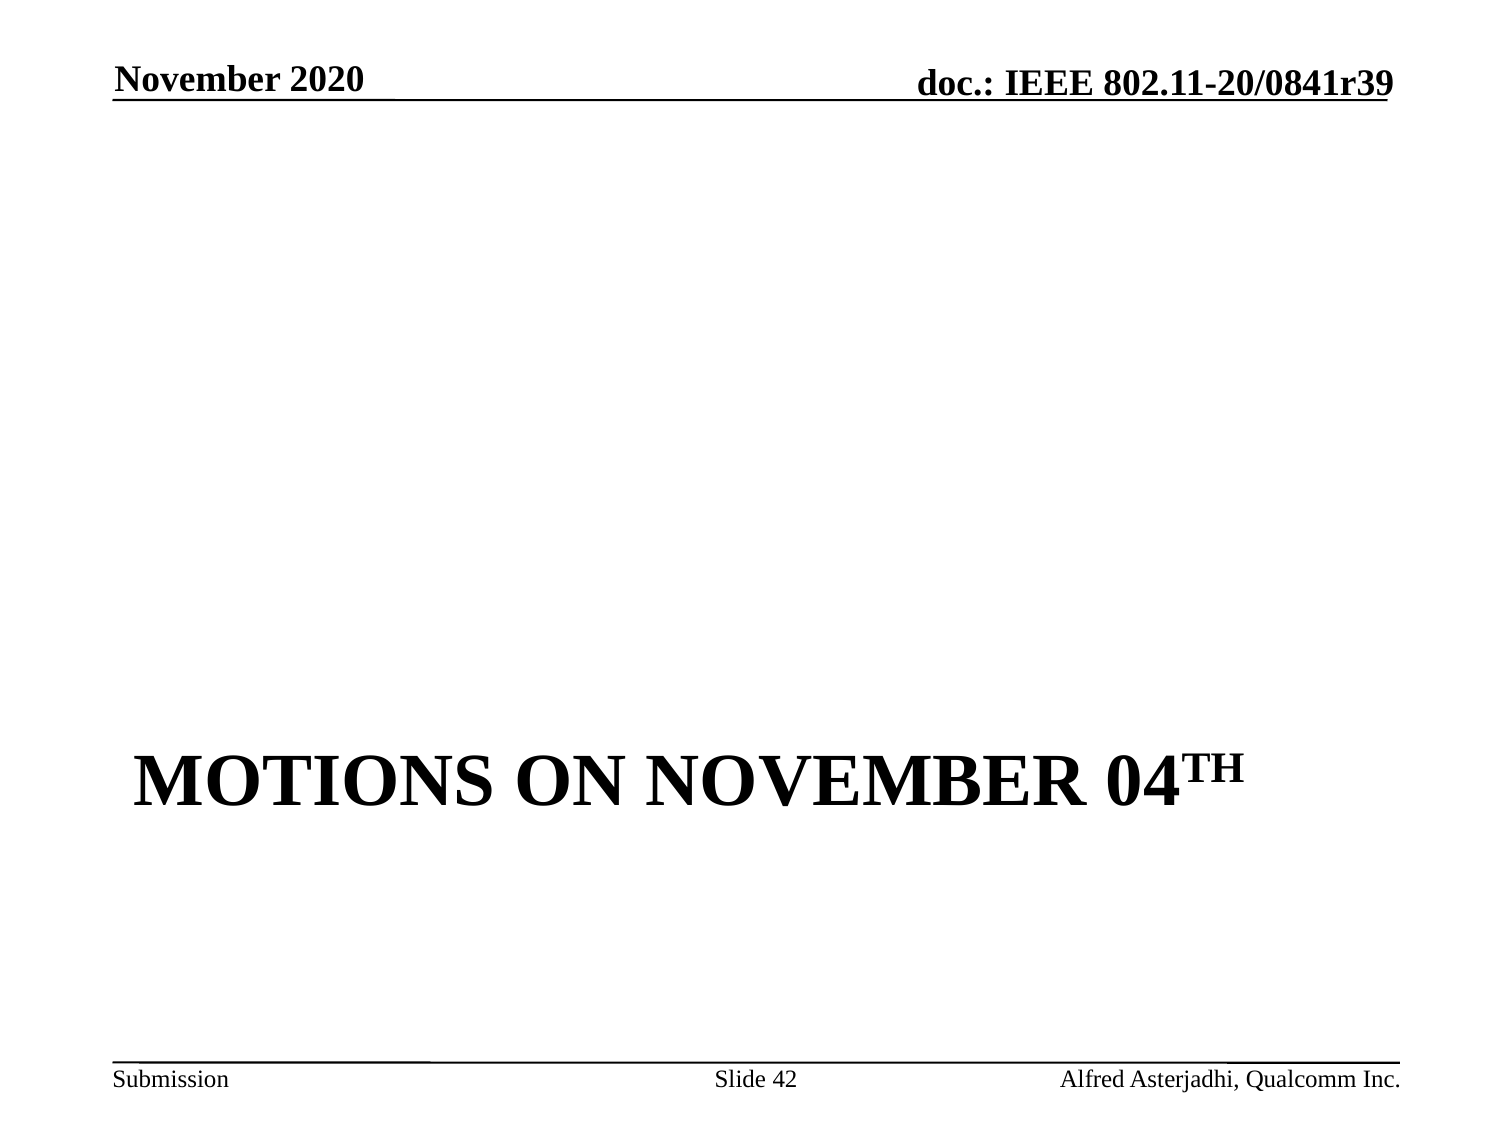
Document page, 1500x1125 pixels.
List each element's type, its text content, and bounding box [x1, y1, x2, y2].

slide_number Slide 42 [712, 1061, 800, 1123]
title Motions on November 04th [118, 722, 1394, 947]
footer Alfred Asterjadhi, Qualcomm Inc. [878, 1061, 1402, 1093]
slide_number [114, 54, 423, 100]
